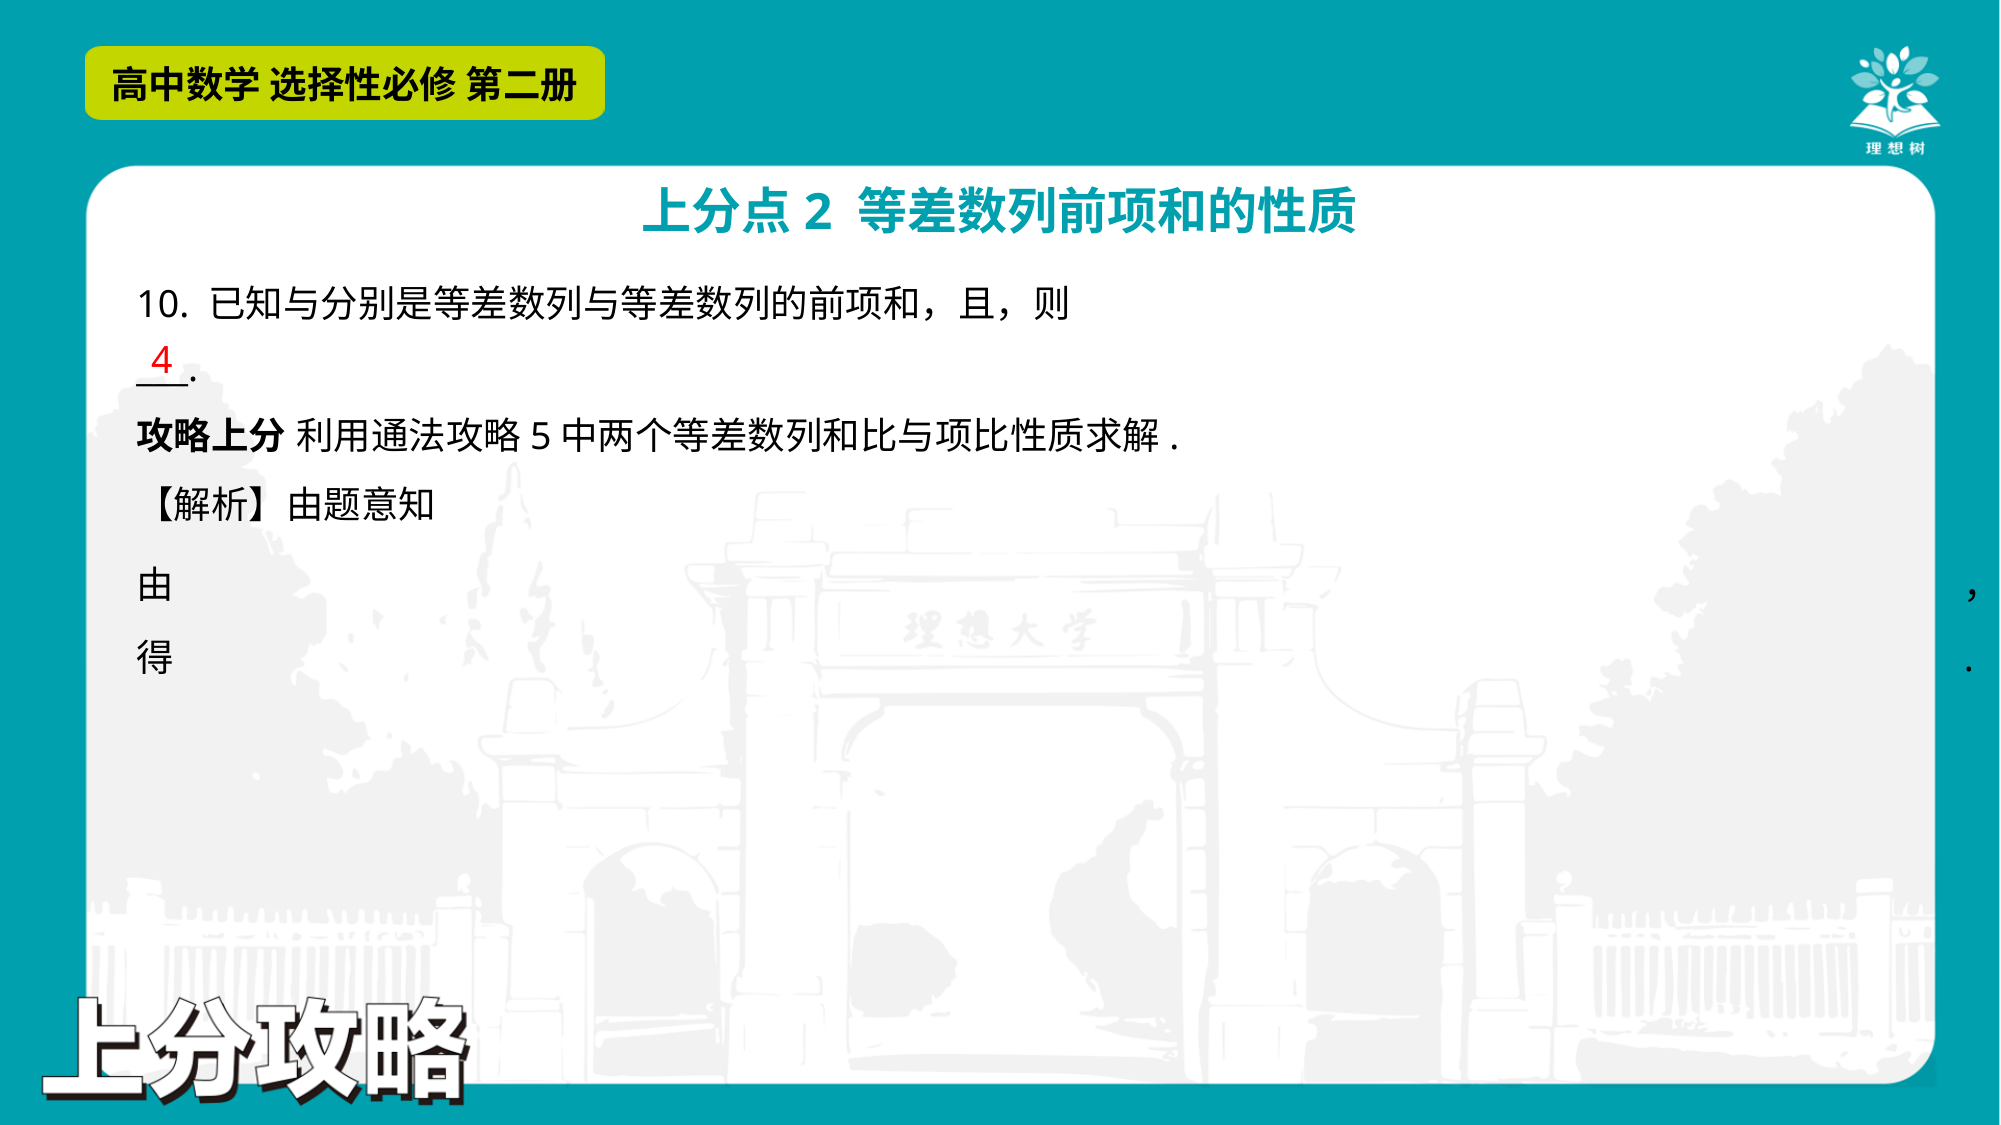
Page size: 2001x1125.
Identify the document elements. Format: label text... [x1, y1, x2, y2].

picture [0, 0, 2000, 1125]
text_box 4 [137, 316, 187, 375]
text_box 攻略上分 利用通法攻略5中两个等差数列和比与项比性质求解. [136, 390, 1865, 450]
